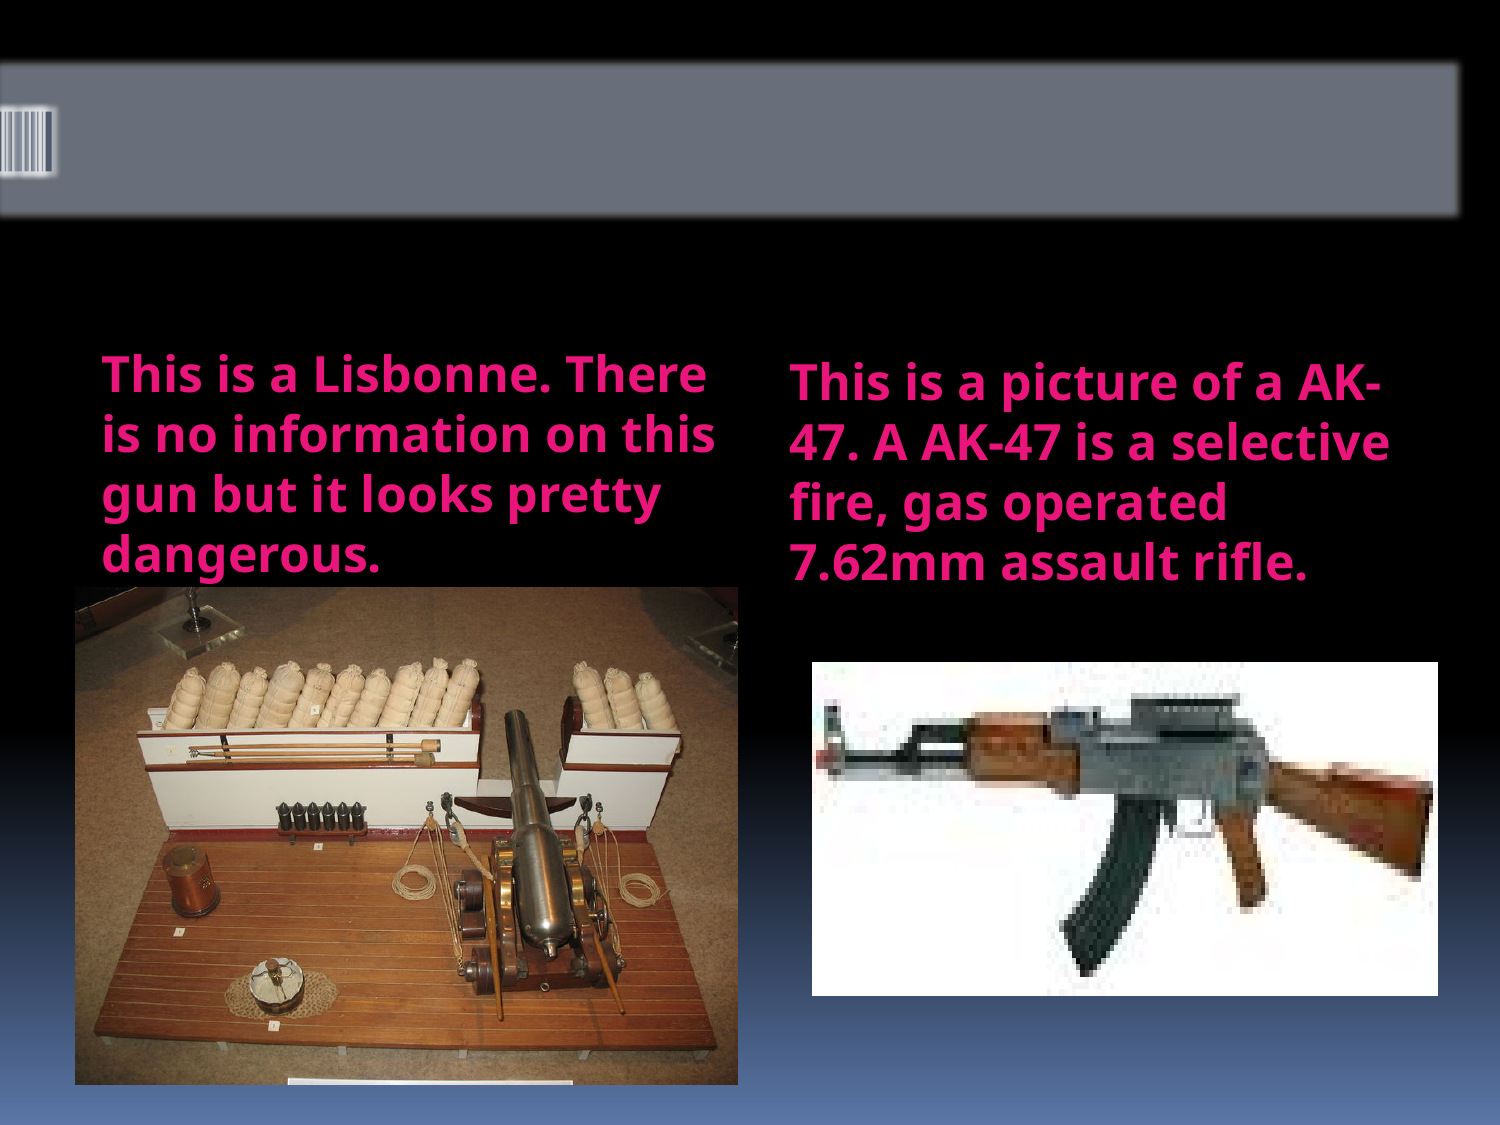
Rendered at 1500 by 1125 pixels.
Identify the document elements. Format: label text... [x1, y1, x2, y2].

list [74, 587, 739, 1085]
list This is a Lisbonne. There is no information on this gun but it looks pretty dangerous. [75, 262, 738, 578]
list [812, 661, 1438, 996]
list This is a picture of a AK-47. A AK-47 is a selective fire, gas operated 7.62mm assault rifle. [762, 262, 1426, 679]
